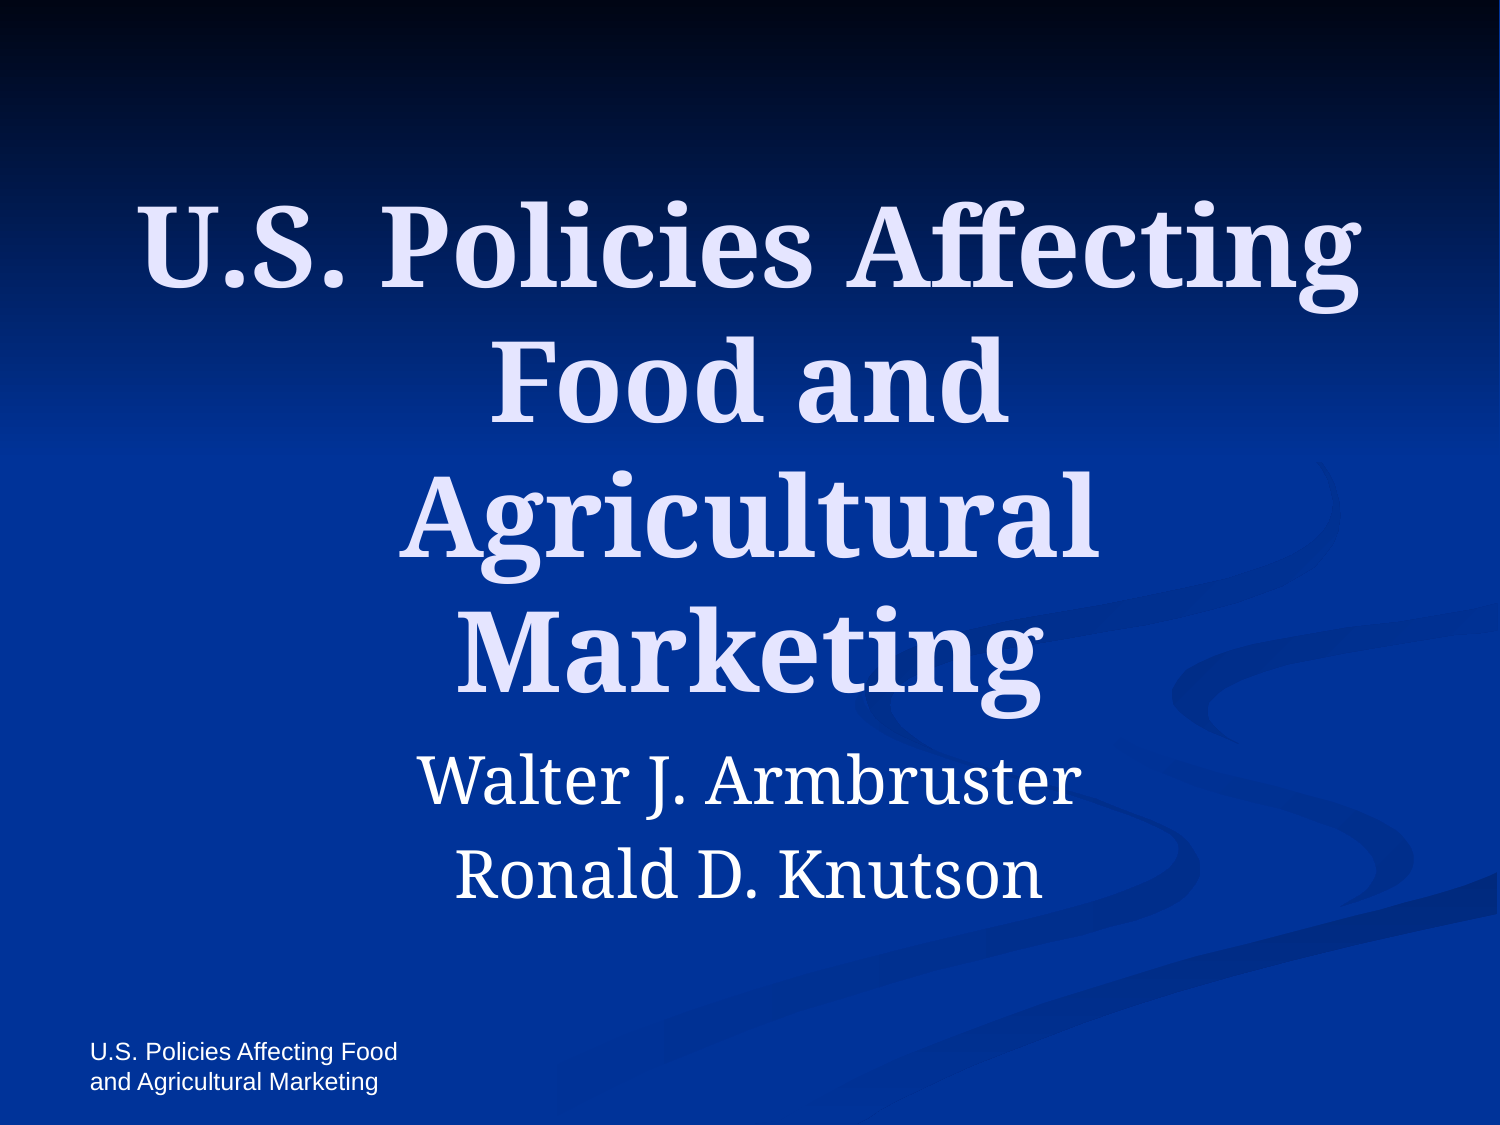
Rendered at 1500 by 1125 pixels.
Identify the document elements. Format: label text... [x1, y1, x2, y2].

subtitle Walter J. Armbruster Ronald D. Knutson [224, 637, 1276, 926]
text_box U.S. Policies Affecting Food and Agricultural Marketing [75, 1025, 425, 1104]
title U.S. Policies Affecting Food and Agricultural Marketing [112, 287, 1388, 603]
